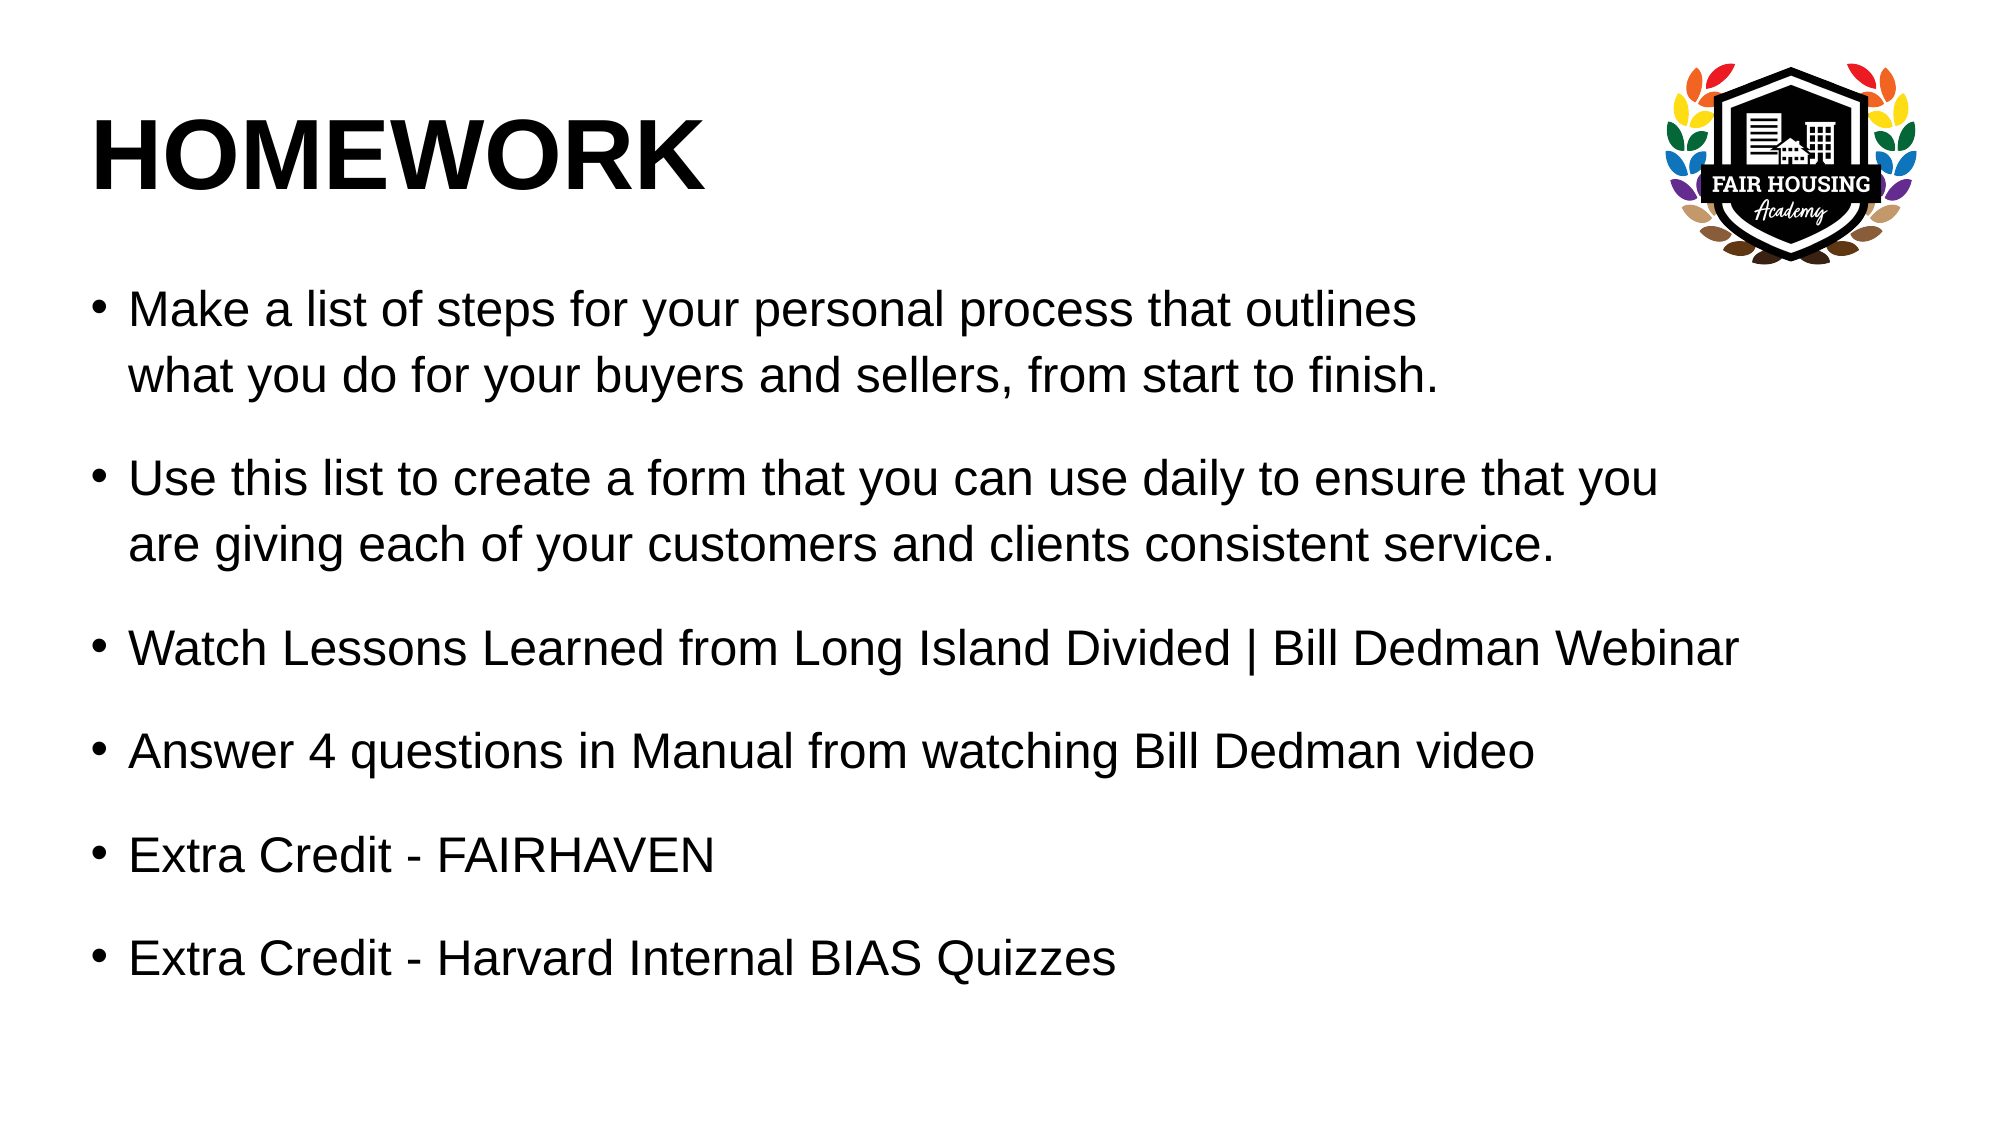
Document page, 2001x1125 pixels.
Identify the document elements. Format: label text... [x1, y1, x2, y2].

picture [1659, 57, 1923, 271]
list Make a list of steps for your personal process that outlines what you do for your buyers and sellers, from start to finish. Use this list to create a form that you can use daily to ensure that you are giving each of your customers and clients consistent service. Watch Lessons Learned from Long Island Divided | Bill Dedman Webinar Answer 4 questions in Manual from watching Bill Dedman video Extra Credit - FAIRHAVEN Extra Credit - Harvard Internal BIAS Quizzes [90, 270, 1765, 1036]
title HOMEWORK [90, 90, 1608, 238]
